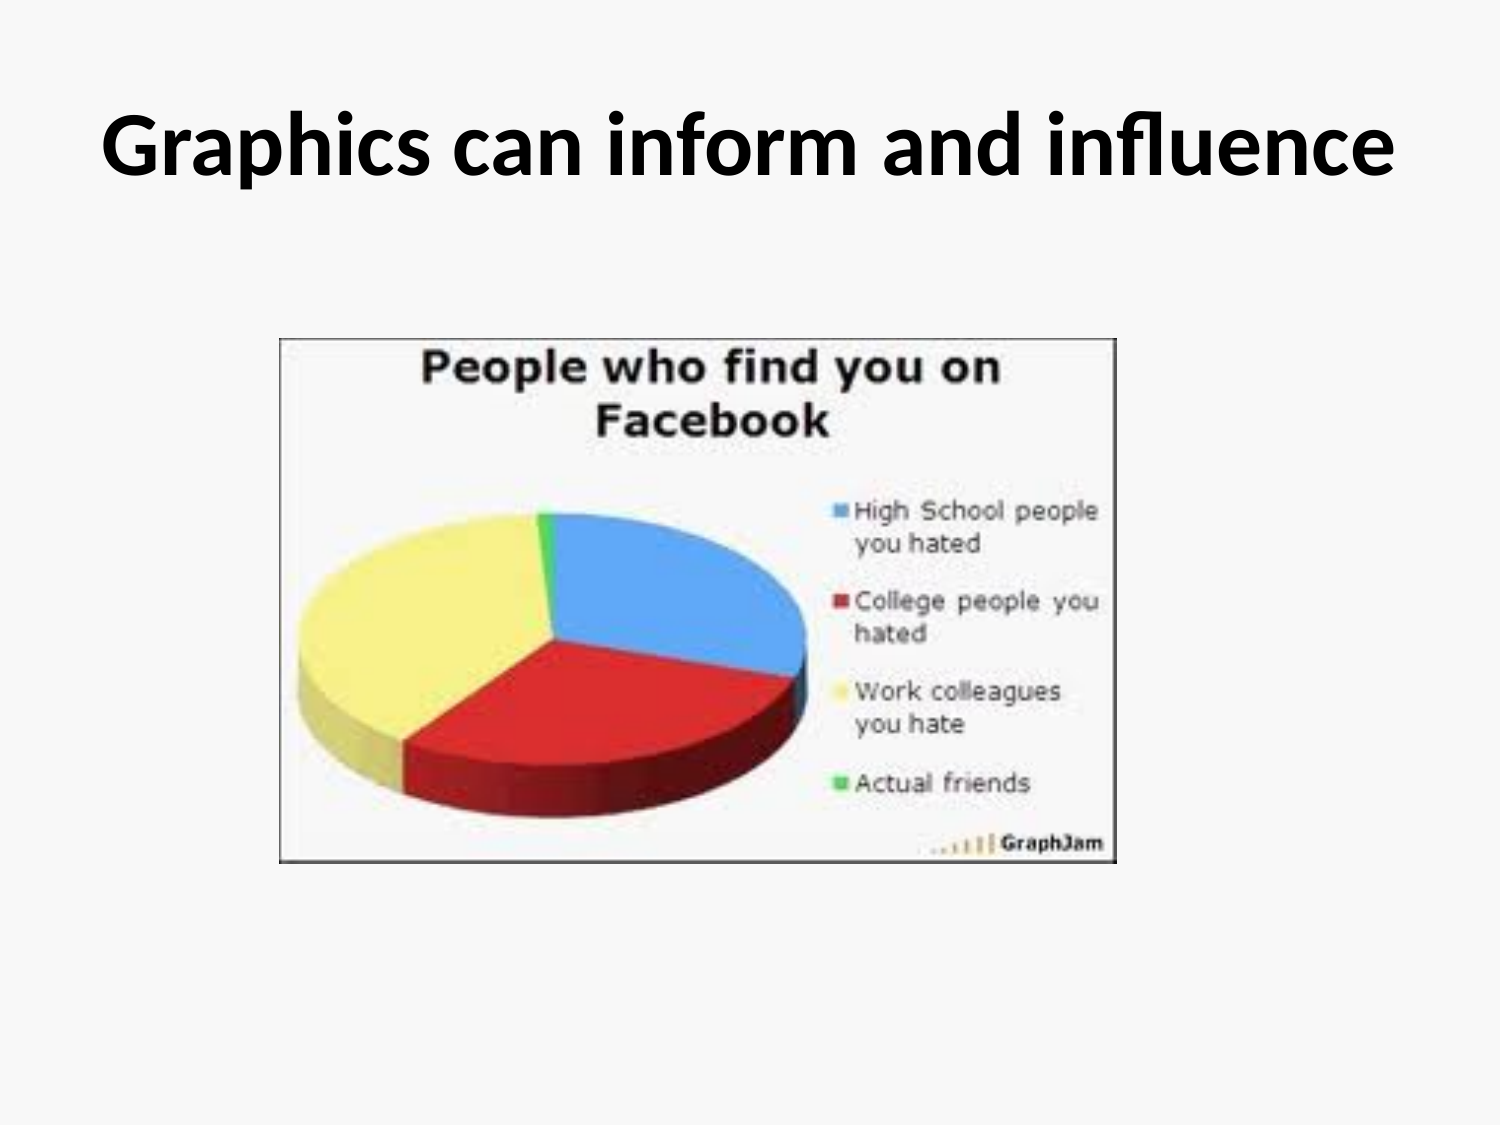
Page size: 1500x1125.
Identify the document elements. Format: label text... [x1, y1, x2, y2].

title Graphics can inform and influence [75, 45, 1425, 233]
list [279, 337, 1117, 865]
